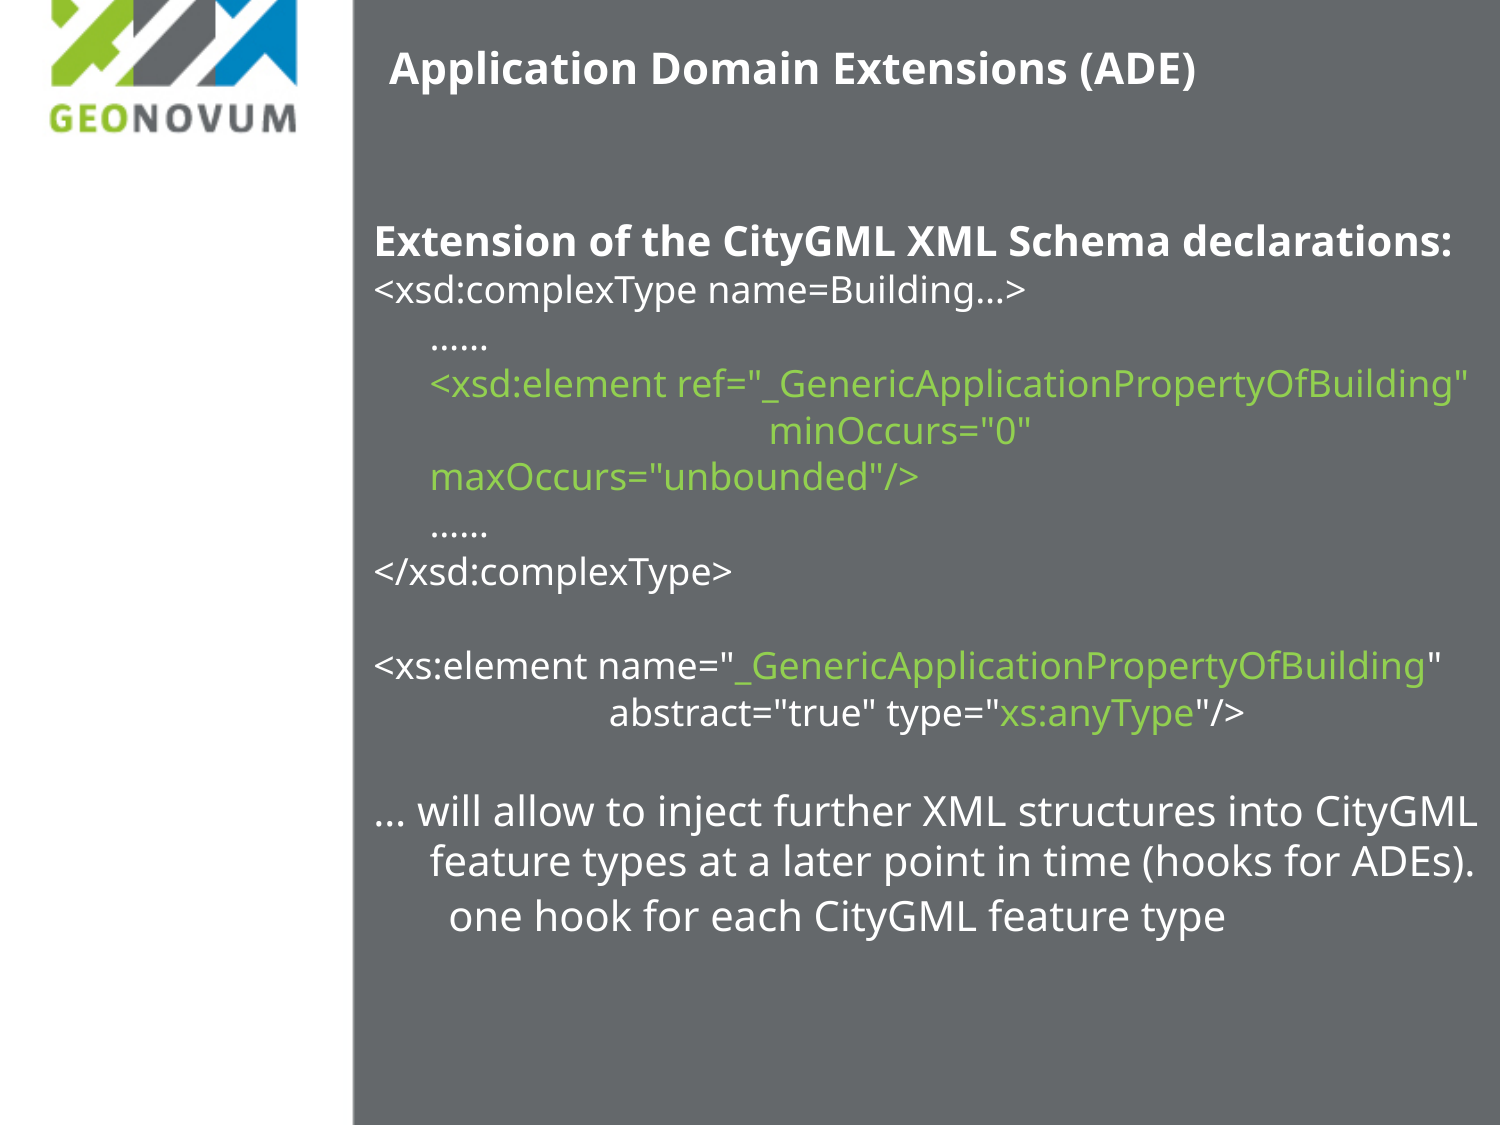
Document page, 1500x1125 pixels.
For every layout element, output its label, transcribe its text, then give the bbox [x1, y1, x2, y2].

list Extension of the CityGML XML Schema declarations: <xsd:complexType name=Building…> …… <xsd:element ref="_GenericApplicationPropertyOfBuilding" minOccurs="0" maxOccurs="unbounded"/> …… </xsd:complexType> <xs:element name="_GenericApplicationPropertyOfBuilding" abstract="true" type="xs:anyType"/> … will allow to inject further XML structures into CityGML feature types at a later point in time (hooks for ADEs). one hook for each CityGML feature type [359, 207, 1495, 906]
title Application Domain Extensions (ADE) [375, 7, 1468, 128]
picture [0, 0, 1500, 1125]
